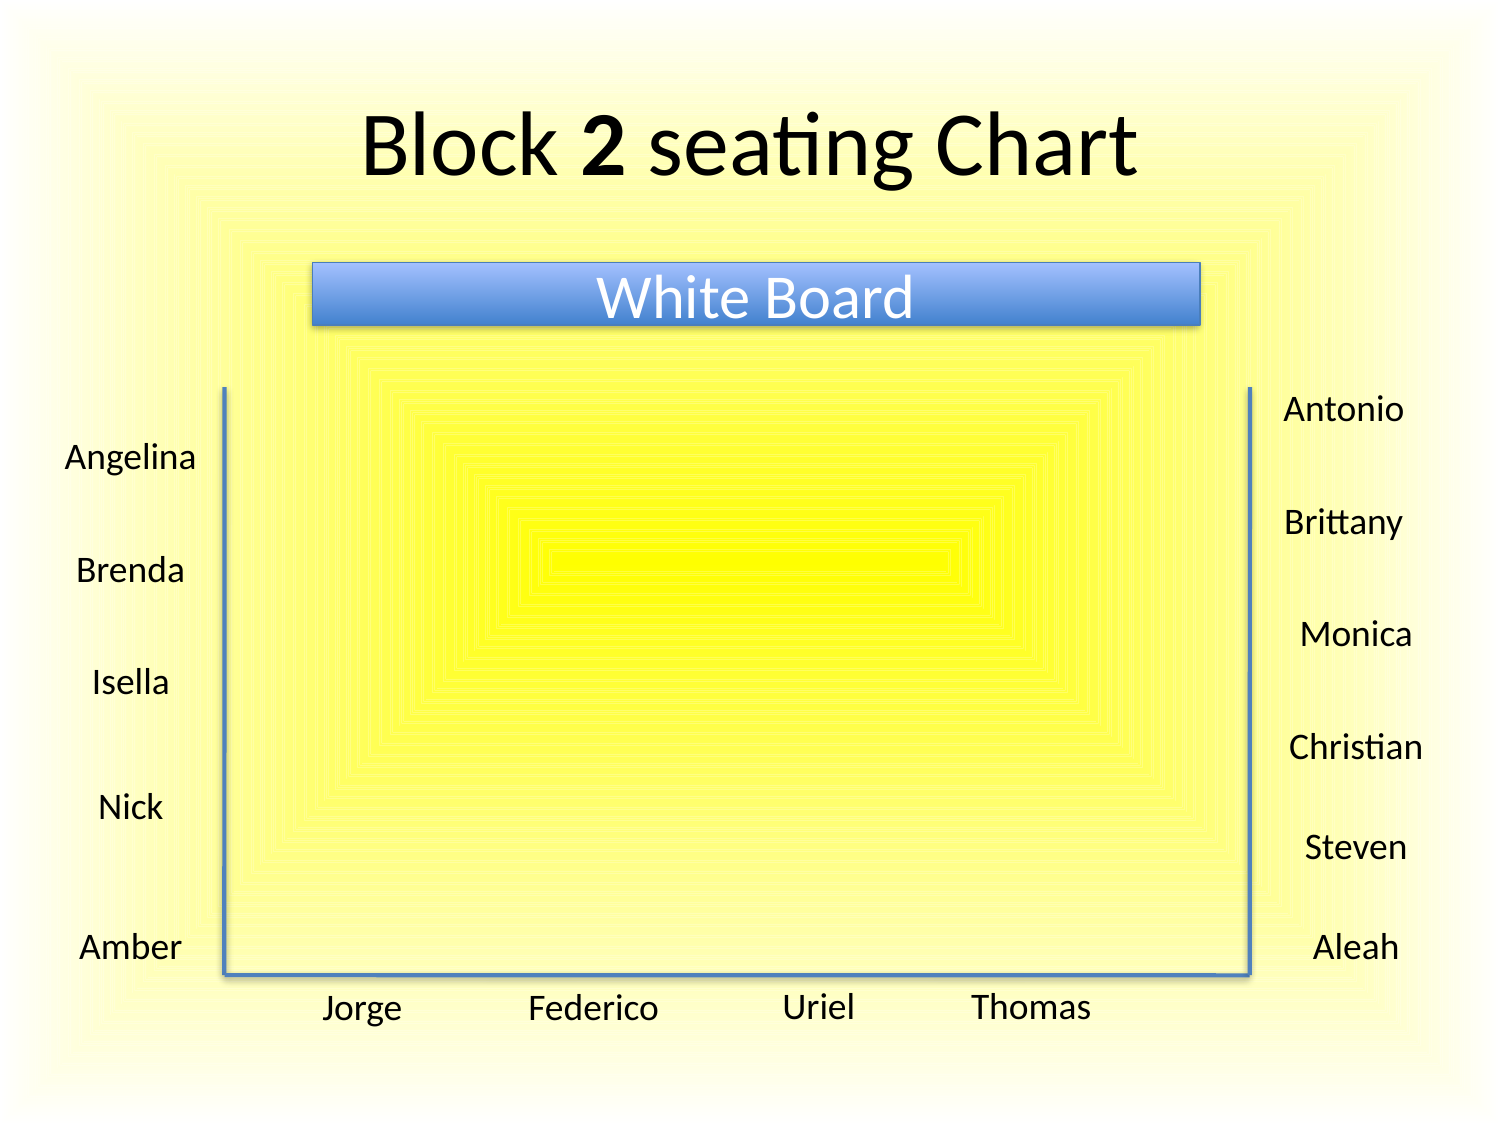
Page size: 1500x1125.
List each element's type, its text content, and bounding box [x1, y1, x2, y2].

text_box Antonio [1250, 376, 1438, 437]
text_box Brenda [36, 537, 218, 598]
text_box Jorge [268, 984, 457, 1036]
text_box Angelina [36, 424, 218, 485]
text_box Christian [1262, 714, 1450, 775]
title Block 2 seating Chart [75, 45, 1425, 233]
text_box Nick [37, 774, 218, 835]
text_box Steven [1262, 814, 1450, 875]
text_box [224, 386, 1251, 976]
text_box Federico [500, 984, 688, 1036]
text_box Amber [37, 914, 218, 975]
text_box Isella [37, 649, 218, 710]
text_box Brittany [1255, 489, 1438, 550]
text_box White Board [312, 262, 1201, 326]
text_box Uriel [725, 984, 913, 1035]
text_box Monica [1262, 601, 1450, 662]
text_box Aleah [1262, 914, 1450, 975]
text_box Thomas [937, 984, 1125, 1035]
